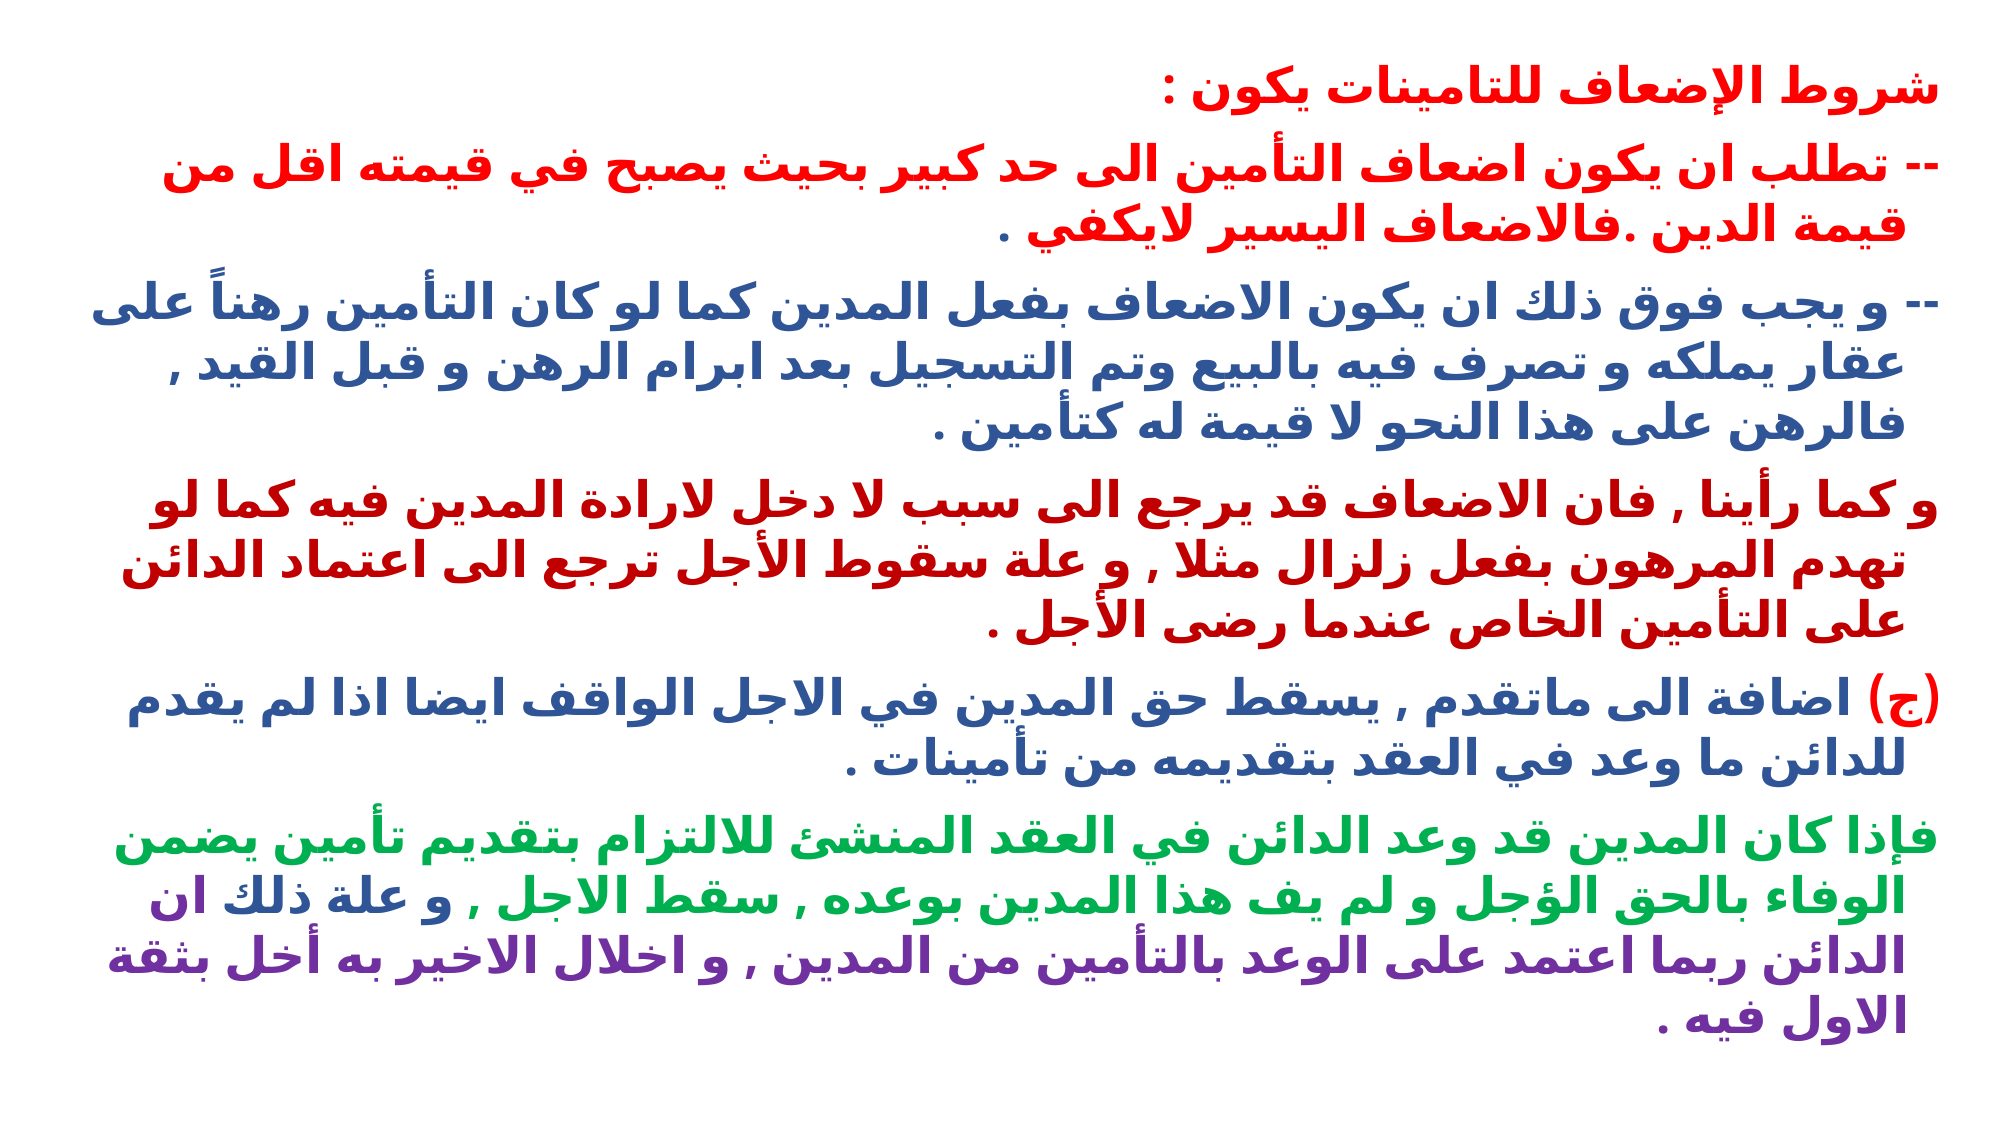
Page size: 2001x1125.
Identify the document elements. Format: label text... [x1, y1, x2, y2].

list شروط الإضعاف للتامينات يكون : -- تطلب ان يكون اضعاف التأمين الى حد كبير بحيث يصبح في قيمته اقل من قيمة الدين .فالاضعاف اليسير لايكفي . -- و يجب فوق ذلك ان يكون الاضعاف بفعل المدين كما لو كان التأمين رهناً على عقار يملكه و تصرف فيه بالبيع وتم التسجيل بعد ابرام الرهن و قبل القيد , فالرهن على هذا النحو لا قيمة له كتأمين . و كما رأينا , فان الاضعاف قد يرجع الى سبب لا دخل لارادة المدين فيه كما لو تهدم المرهون بفعل زلزال مثلا , و علة سقوط الأجل ترجع الى اعتماد الدائن على التأمين الخاص عندما رضى الأجل . (ج) اضافة الى ماتقدم , يسقط حق المدين في الاجل الواقف ايضا اذا لم يقدم للدائن ما وعد في العقد بتقديمه من تأمينات . فإذا كان المدين قد وعد الدائن في العقد المنشئ للالتزام بتقديم تأمين يضمن الوفاء بالحق الؤجل و لم يف هذا المدين بوعده , سقط الاجل , و علة ذلك ان الدائن ربما اعتمد على الوعد بالتأمين من المدين , و اخلال الاخير به أخل بثقة الاول فيه . [48, 46, 1957, 1061]
